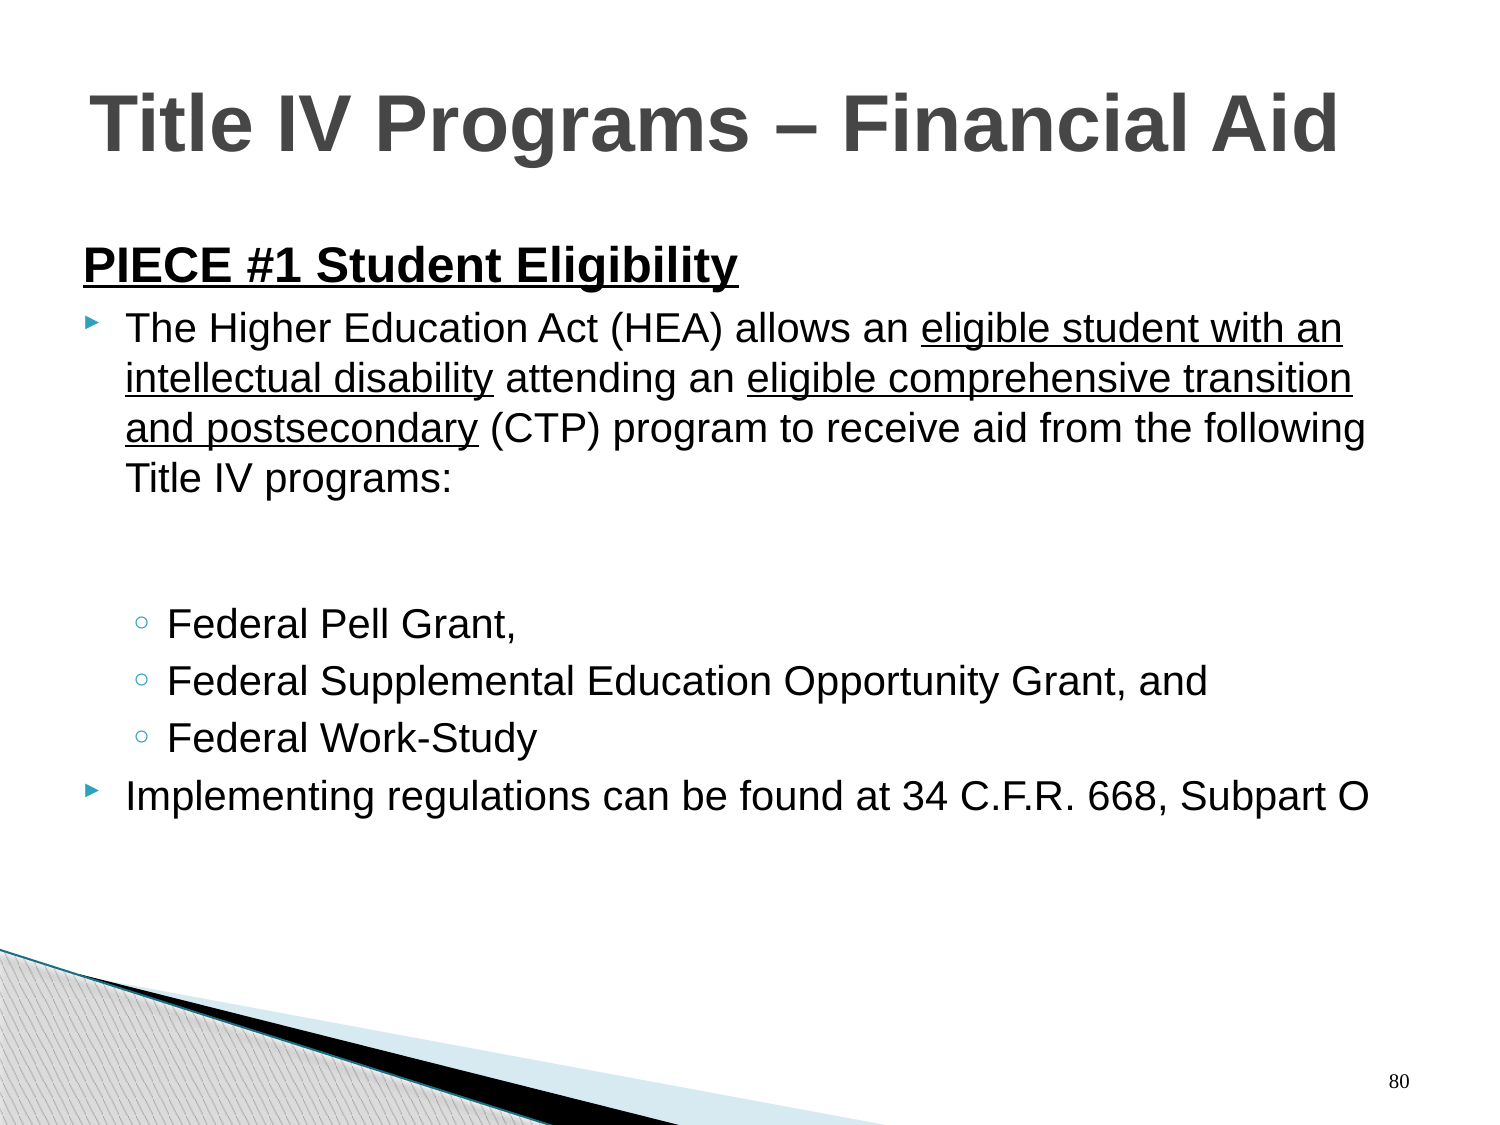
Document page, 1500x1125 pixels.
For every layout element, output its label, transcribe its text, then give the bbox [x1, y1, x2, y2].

title Title IV Programs – Financial Aid [75, 24, 1425, 213]
slide_number 80 [1112, 1025, 1425, 1100]
list PIECE #1 Student Eligibility The Higher Education Act (HEA) allows an eligible student with an intellectual disability attending an eligible comprehensive transition and postsecondary (CTP) program to receive aid from the following Title IV programs: Federal Pell Grant, Federal Supplemental Education Opportunity Grant, and Federal Work-Study Implementing regulations can be found at 34 C.F.R. 668, Subpart O [50, 224, 1400, 968]
